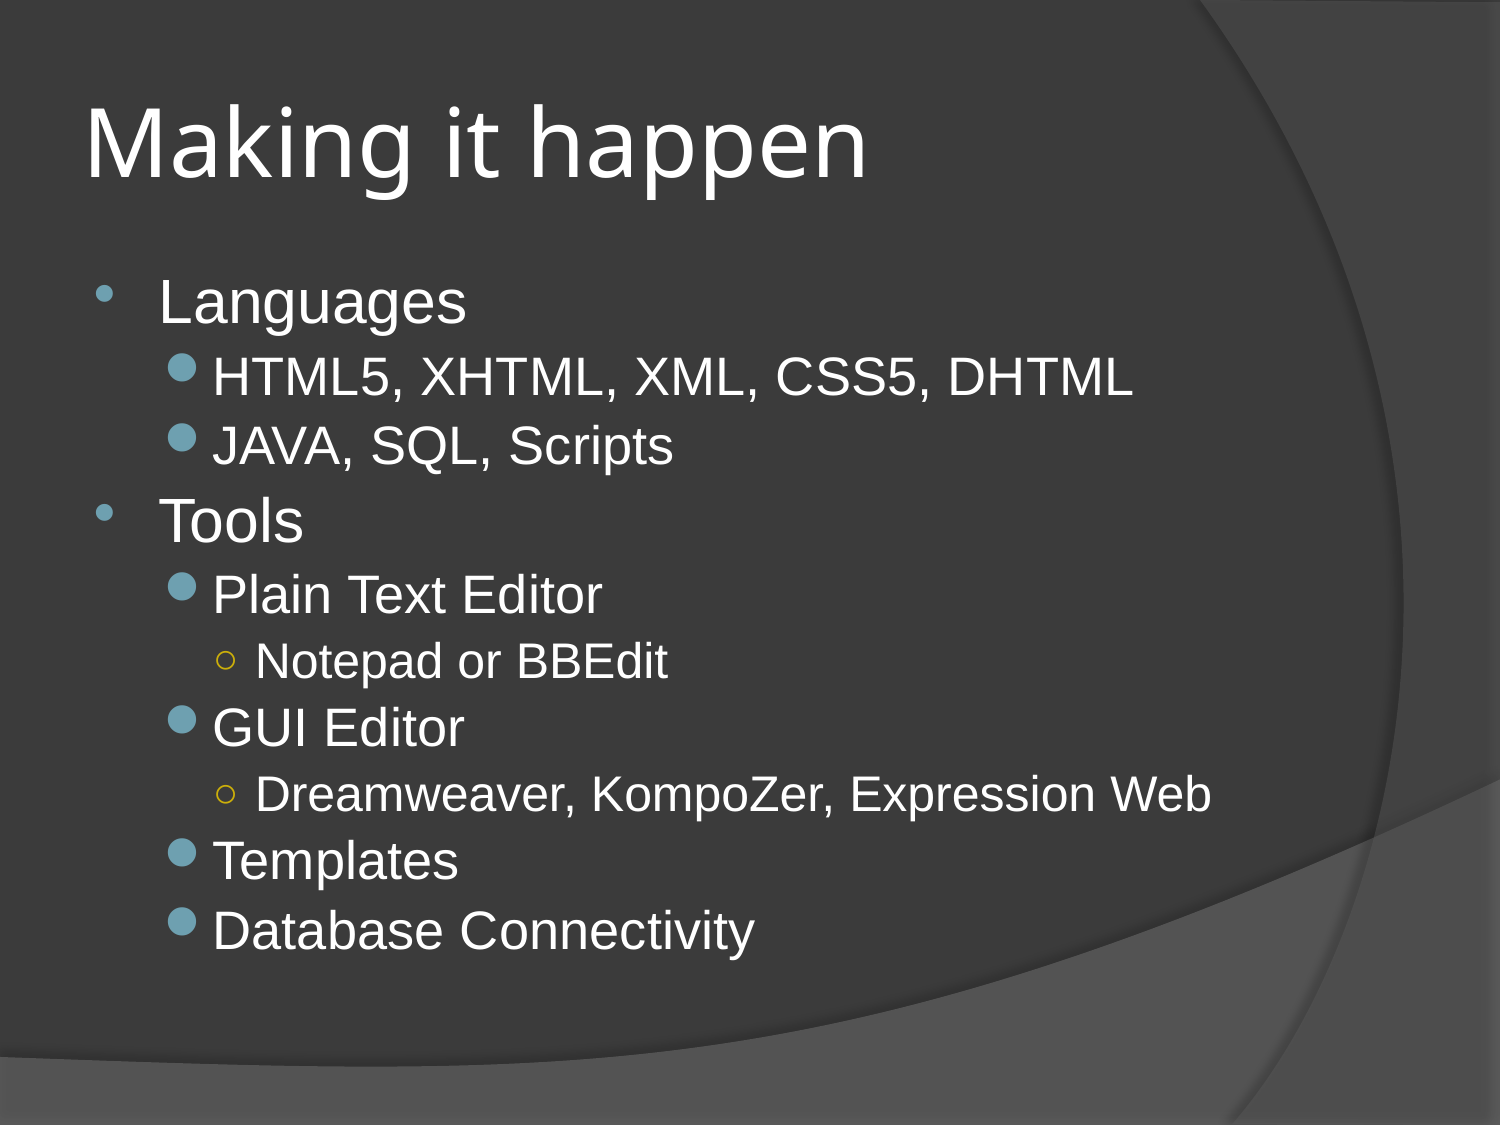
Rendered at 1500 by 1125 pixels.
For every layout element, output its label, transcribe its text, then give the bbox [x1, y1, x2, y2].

title Making it happen [75, 45, 1300, 233]
list Languages HTML5, XHTML, XML, CSS5, DHTML JAVA, SQL, Scripts Tools Plain Text Editor Notepad or BBEdit GUI Editor Dreamweaver, KompoZer, Expression Web Templates Database Connectivity [75, 262, 1300, 1005]
